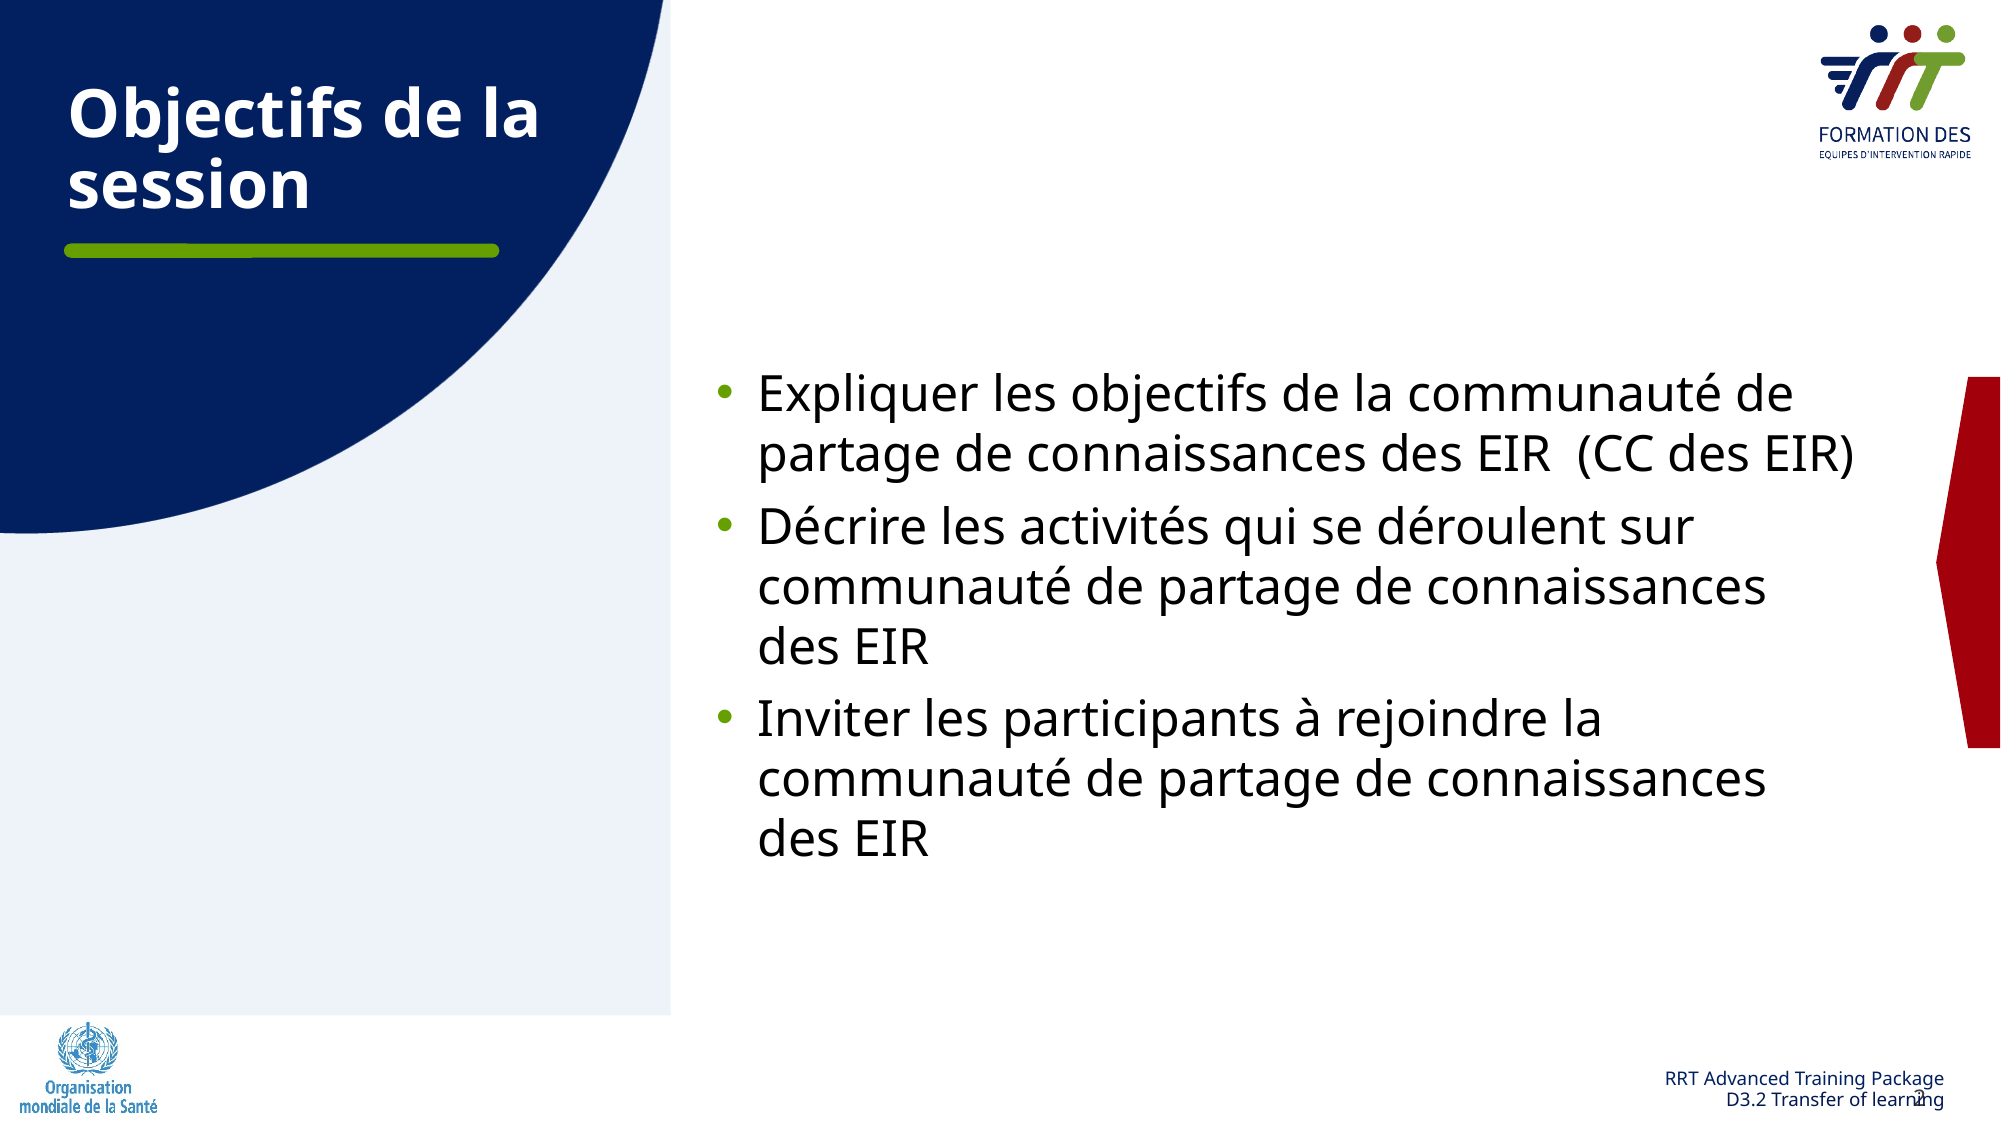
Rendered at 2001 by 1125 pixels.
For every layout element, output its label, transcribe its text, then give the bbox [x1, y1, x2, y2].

title Objectifs de la session [67, 72, 604, 231]
picture [18, 1020, 158, 1114]
text_box Expliquer les objectifs de la communauté de partage de connaissances des EIR (CC des EIR) Décrire les activités qui se déroulent sur communauté de partage de connaissances des EIR Inviter les participants à rejoindre la communauté de partage de connaissances des EIR [708, 354, 1865, 947]
picture [1819, 24, 1971, 160]
picture [0, 0, 670, 538]
